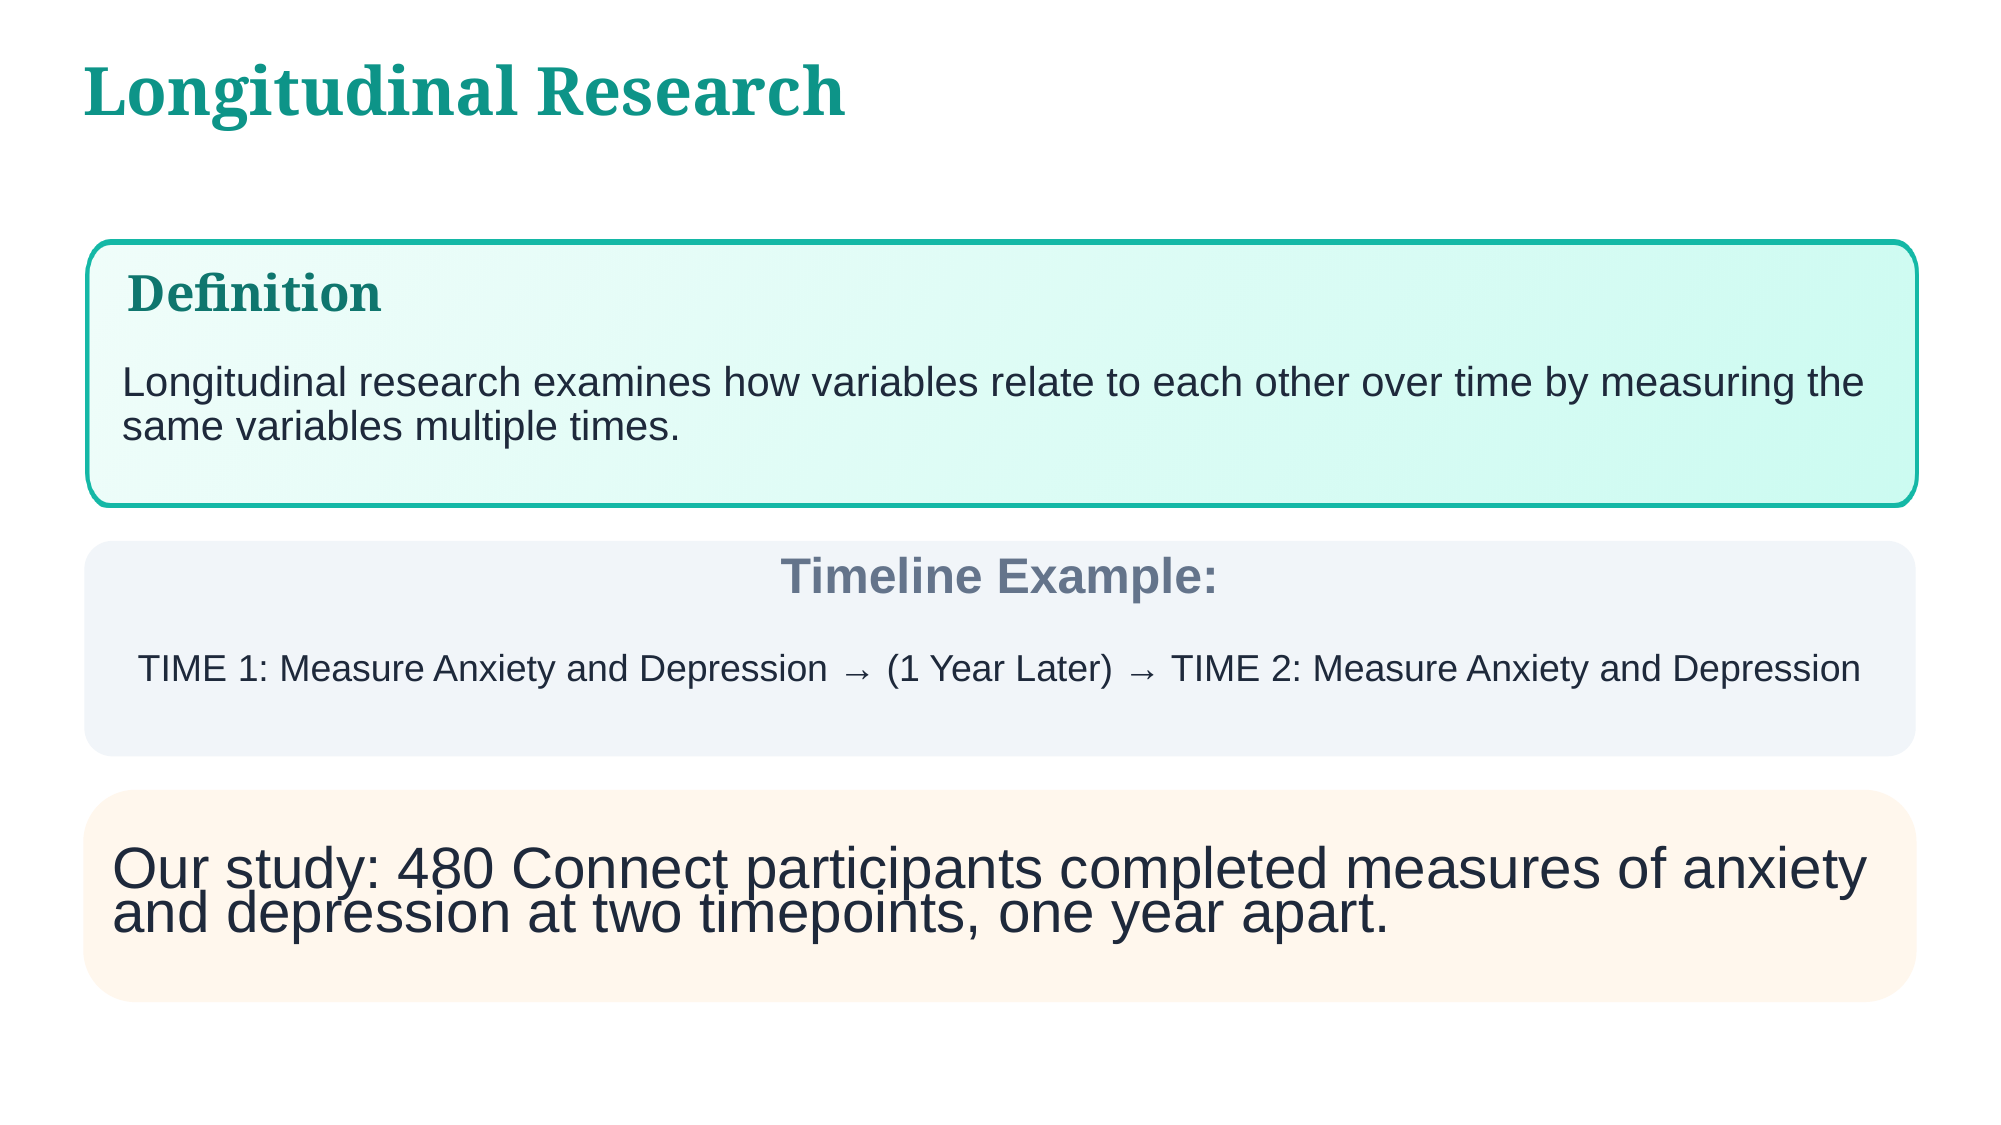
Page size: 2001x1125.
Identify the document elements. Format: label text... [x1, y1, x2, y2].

text_box Longitudinal Research [83, 62, 1021, 130]
text_box [83, 789, 1917, 1003]
text_box Our study: 480 Connect participants completed measures of anxiety and depression at two timepoints, one year apart. [112, 856, 1923, 936]
text_box TIME 1: Measure Anxiety and Depression → (1 Year Later) → TIME 2: Measure Anxiety and Depression [107, 648, 1893, 690]
text_box Timeline Example: [107, 562, 1893, 604]
picture [84, 235, 1919, 508]
text_box [84, 540, 1916, 757]
